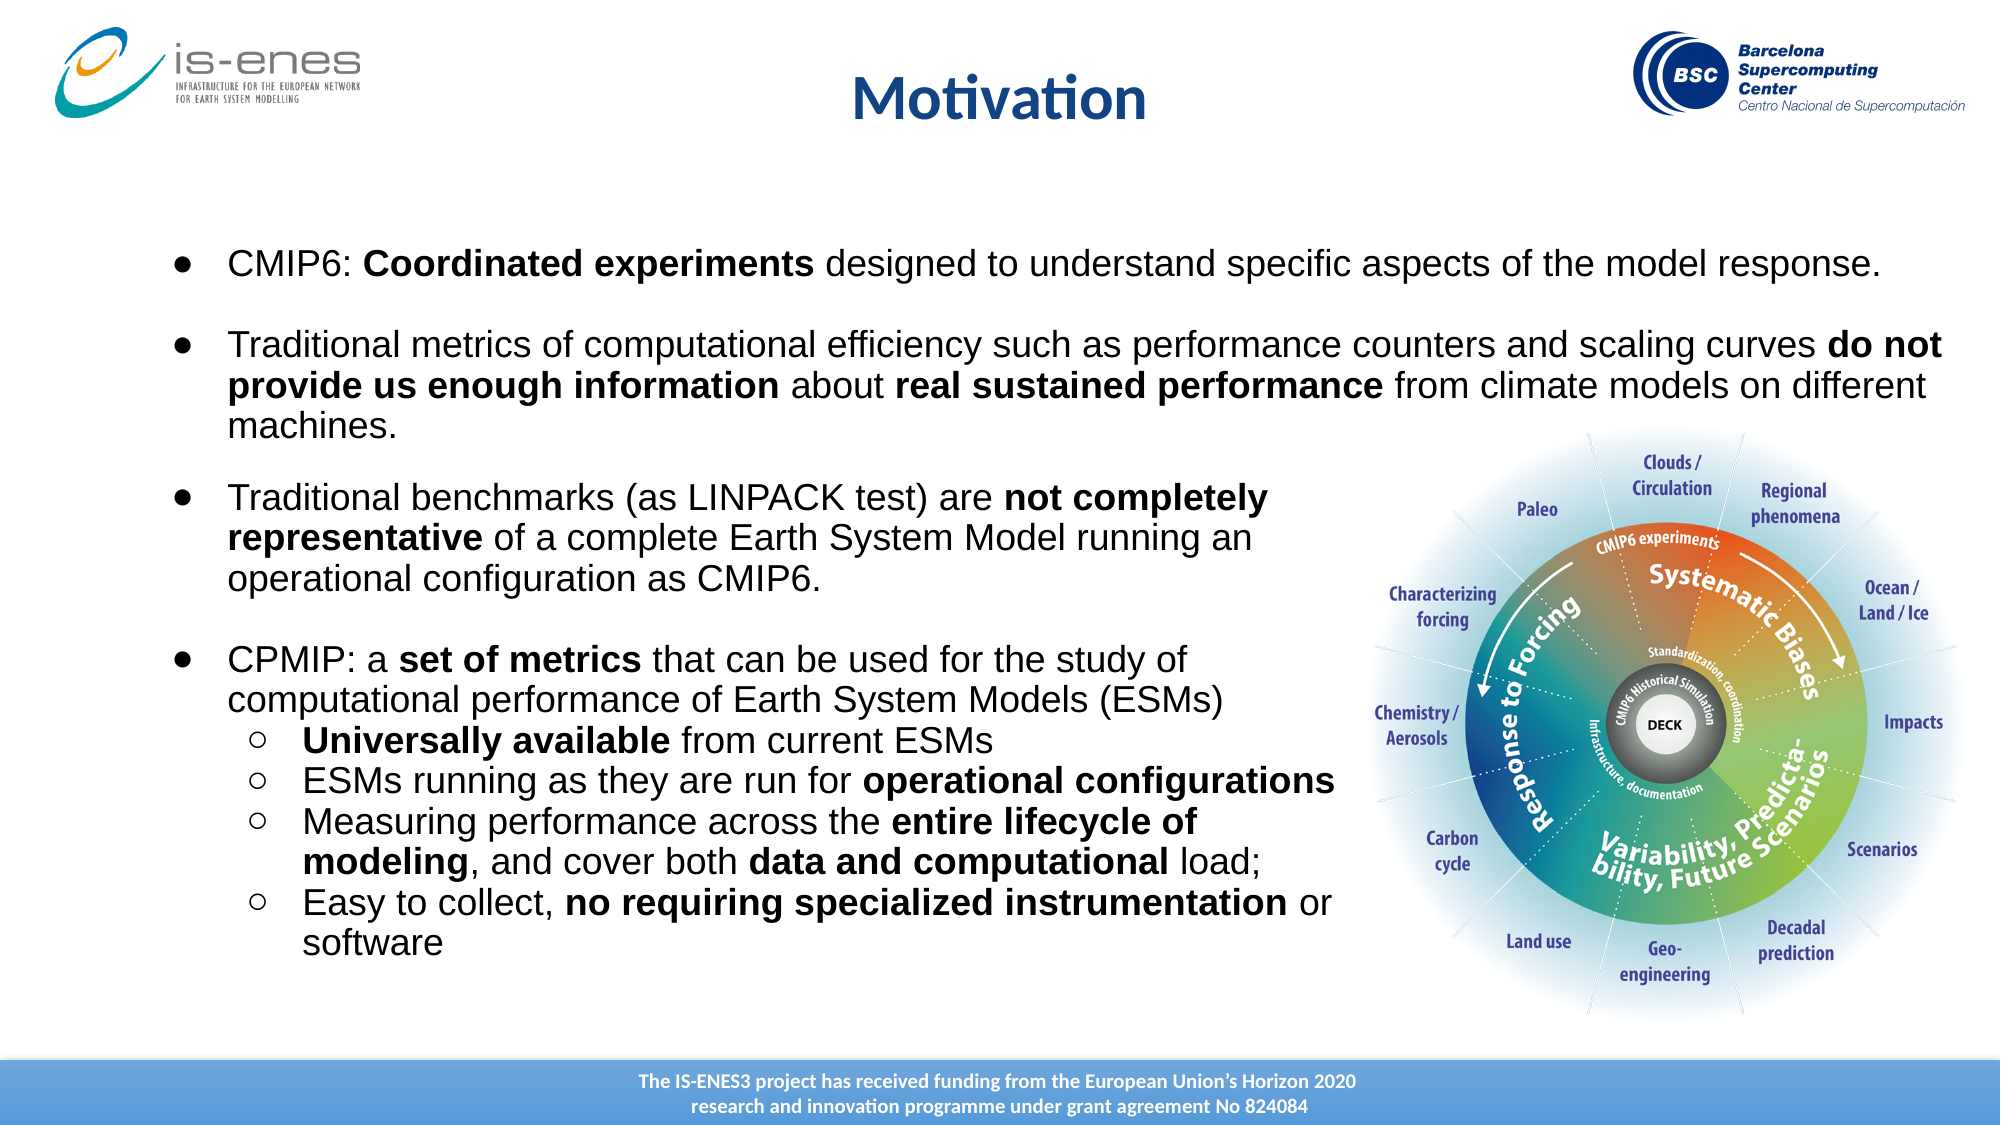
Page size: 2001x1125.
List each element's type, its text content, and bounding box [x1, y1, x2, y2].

text_box The IS-ENES3 project has received funding from the European Union’s Horizon 2020 research and innovation programme under grant agreement No 824084 [0, 1060, 2000, 1125]
list CMIP6: Coordinated experiments designed to understand specific aspects of the model response. Traditional metrics of computational efficiency such as performance counters and scaling curves do not provide us enough information about real sustained performance from climate models on different machines. [137, 236, 1967, 463]
text_box Traditional benchmarks (as LINPACK test) are not completely representative of a complete Earth System Model running an operational configuration as CMIP6. CPMIP: a set of metrics that can be used for the study of computational performance of Earth System Models (ESMs) Universally available from current ESMs ESMs running as they are run for operational configurations Measuring performance across the entire lifecycle of modeling, and cover both data and computational load; Easy to collect, no requiring specialized instrumentation or software [137, 463, 1359, 979]
picture [54, 27, 360, 118]
title Motivation [0, 38, 2000, 150]
picture [1364, 422, 1967, 1025]
picture [1631, 27, 1967, 118]
